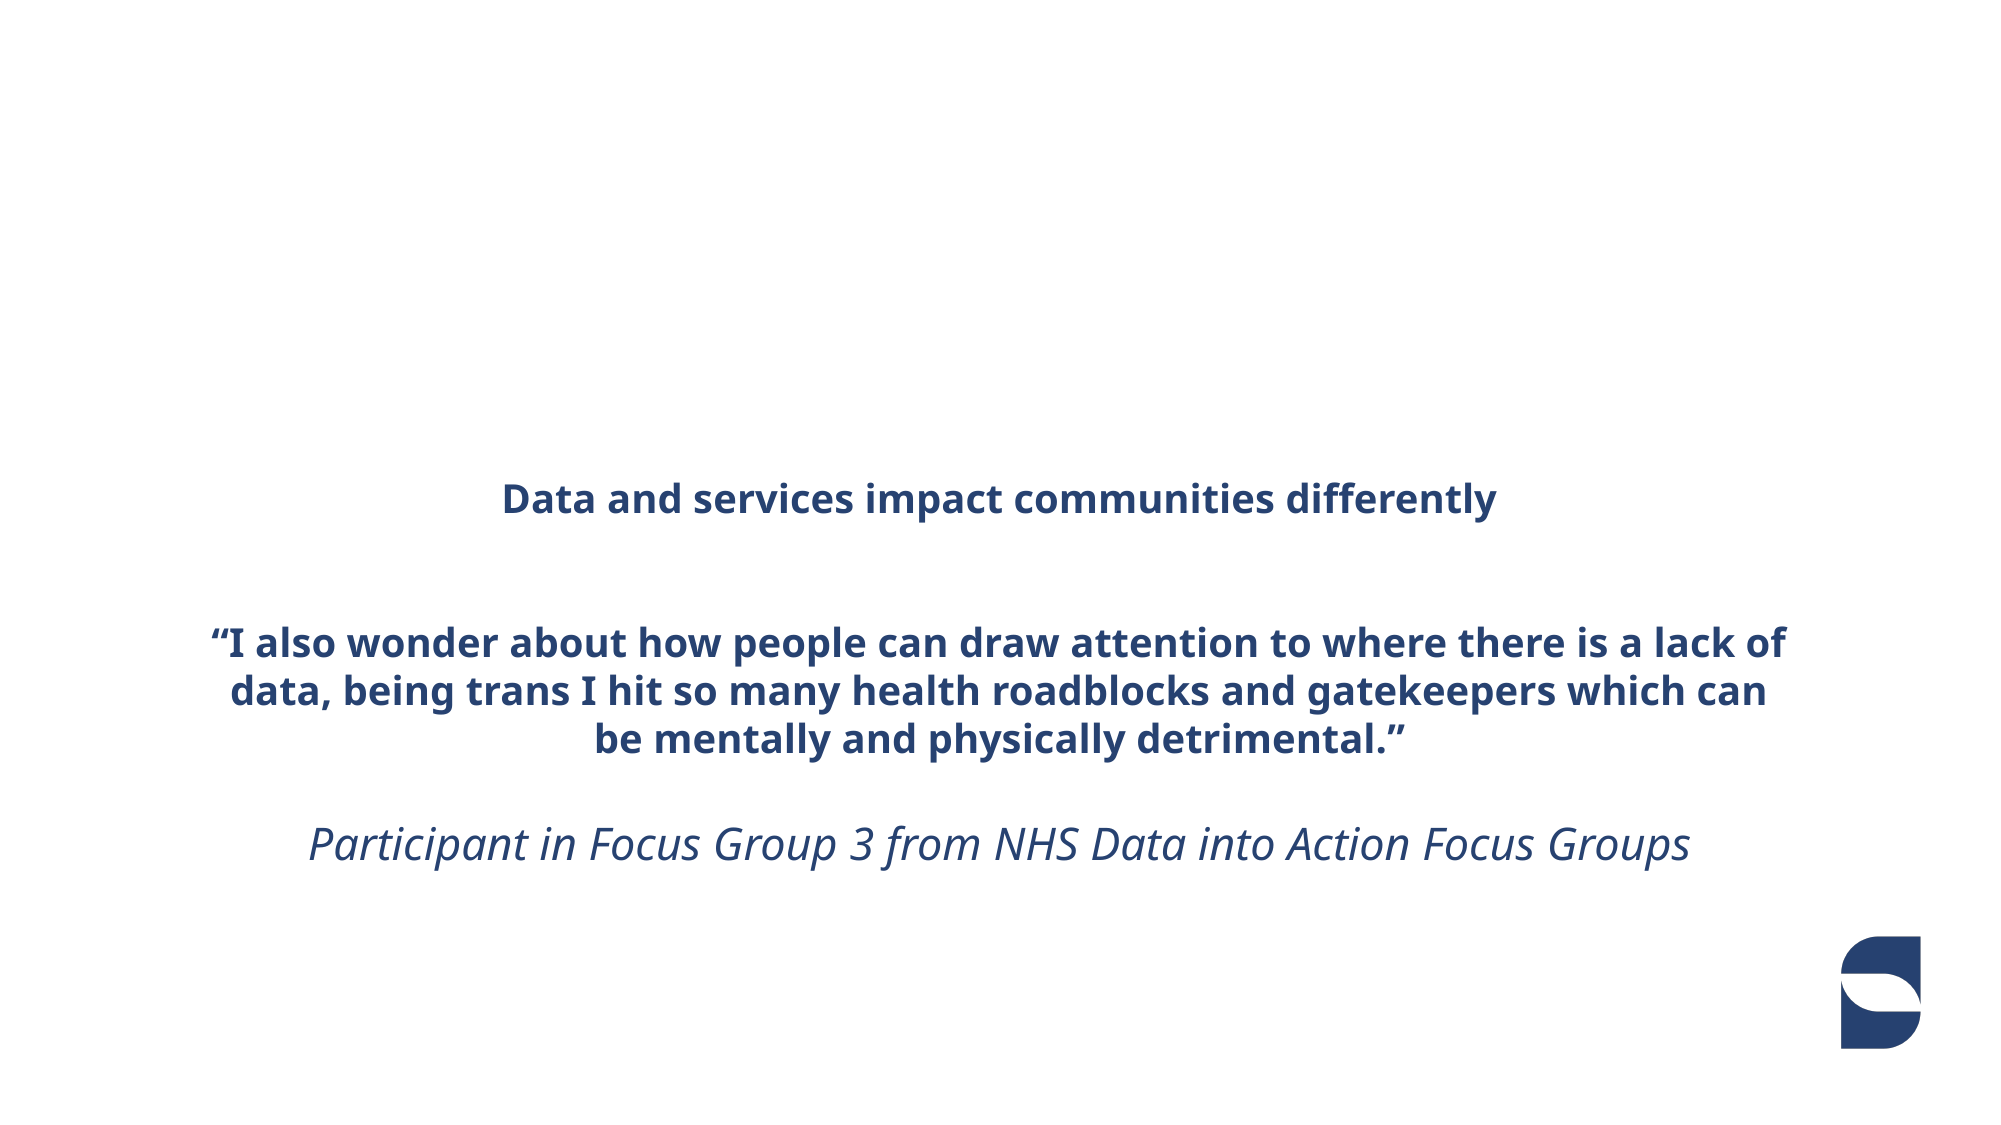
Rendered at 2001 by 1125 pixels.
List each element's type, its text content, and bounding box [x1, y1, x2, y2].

title Data and services impact communities differently “I also wonder about how people can draw attention to where there is a lack of data, being trans I hit so many health roadblocks and gatekeepers which can be mentally and physically detrimental.” Participant in Focus Group 3 from NHS Data into Action Focus Groups [190, 454, 1810, 885]
picture [1818, 913, 1944, 1072]
